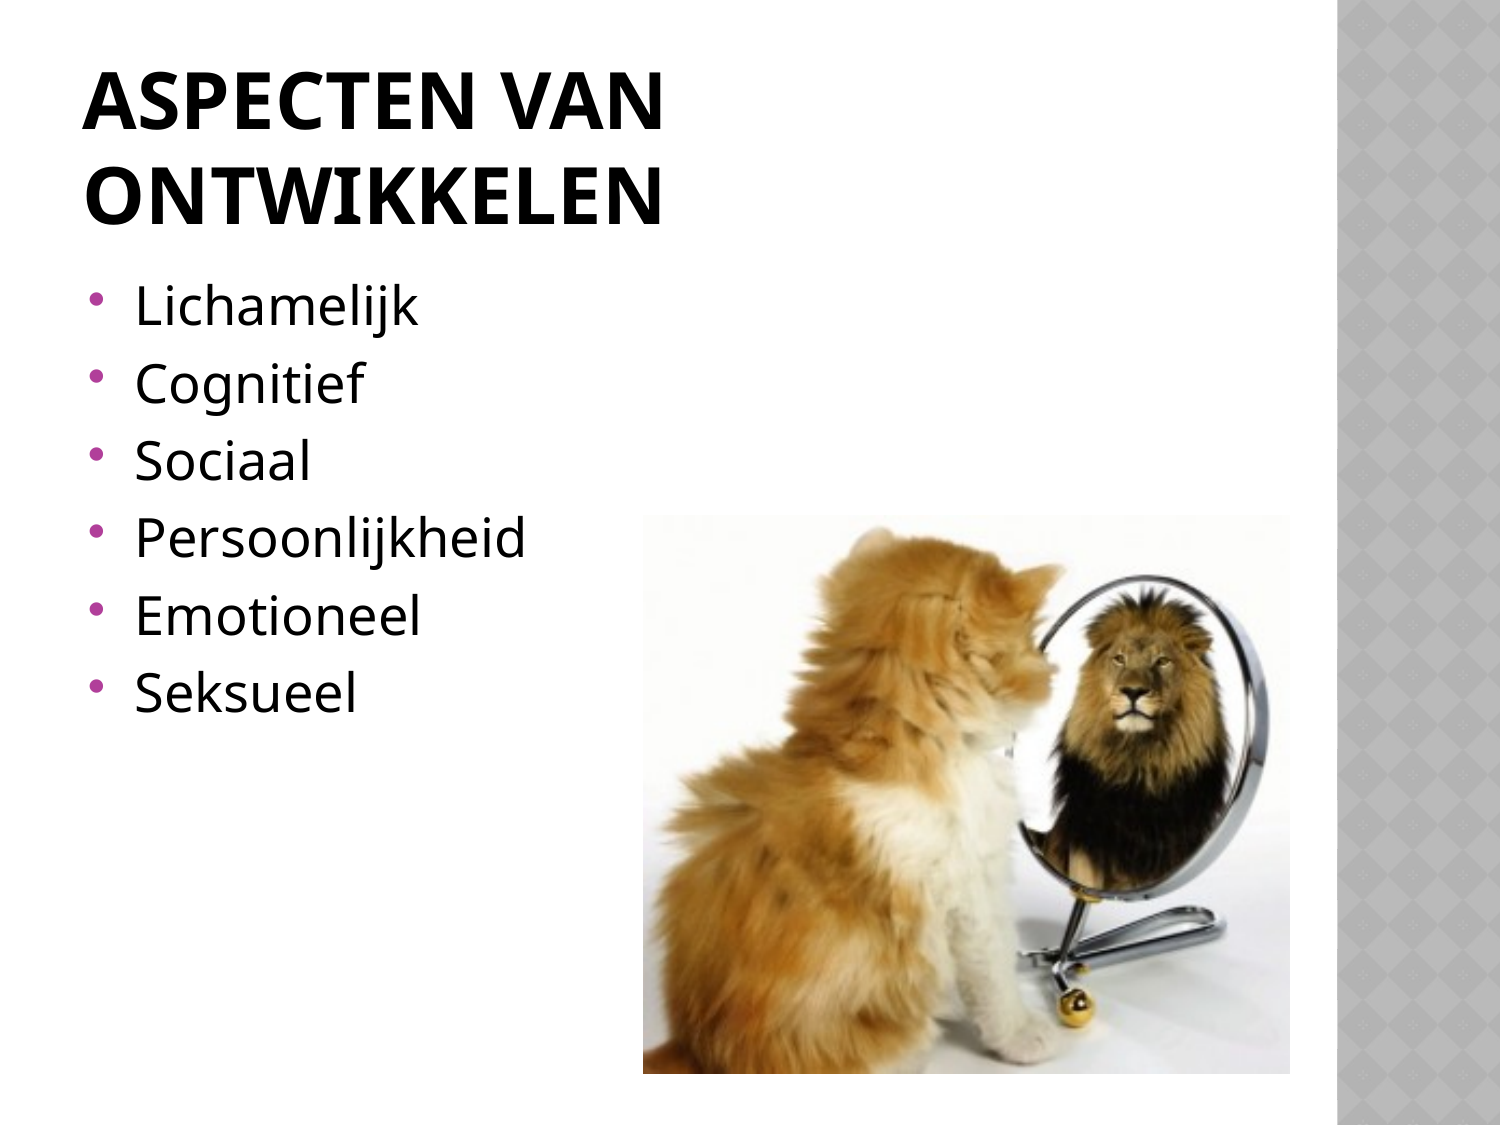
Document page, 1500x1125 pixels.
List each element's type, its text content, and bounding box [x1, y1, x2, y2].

list Lichamelijk Cognitief Sociaal Persoonlijkheid Emotioneel Seksueel [75, 264, 1263, 1059]
picture [643, 515, 1290, 1074]
title Aspecten van ontwikkelen [75, 52, 1263, 240]
